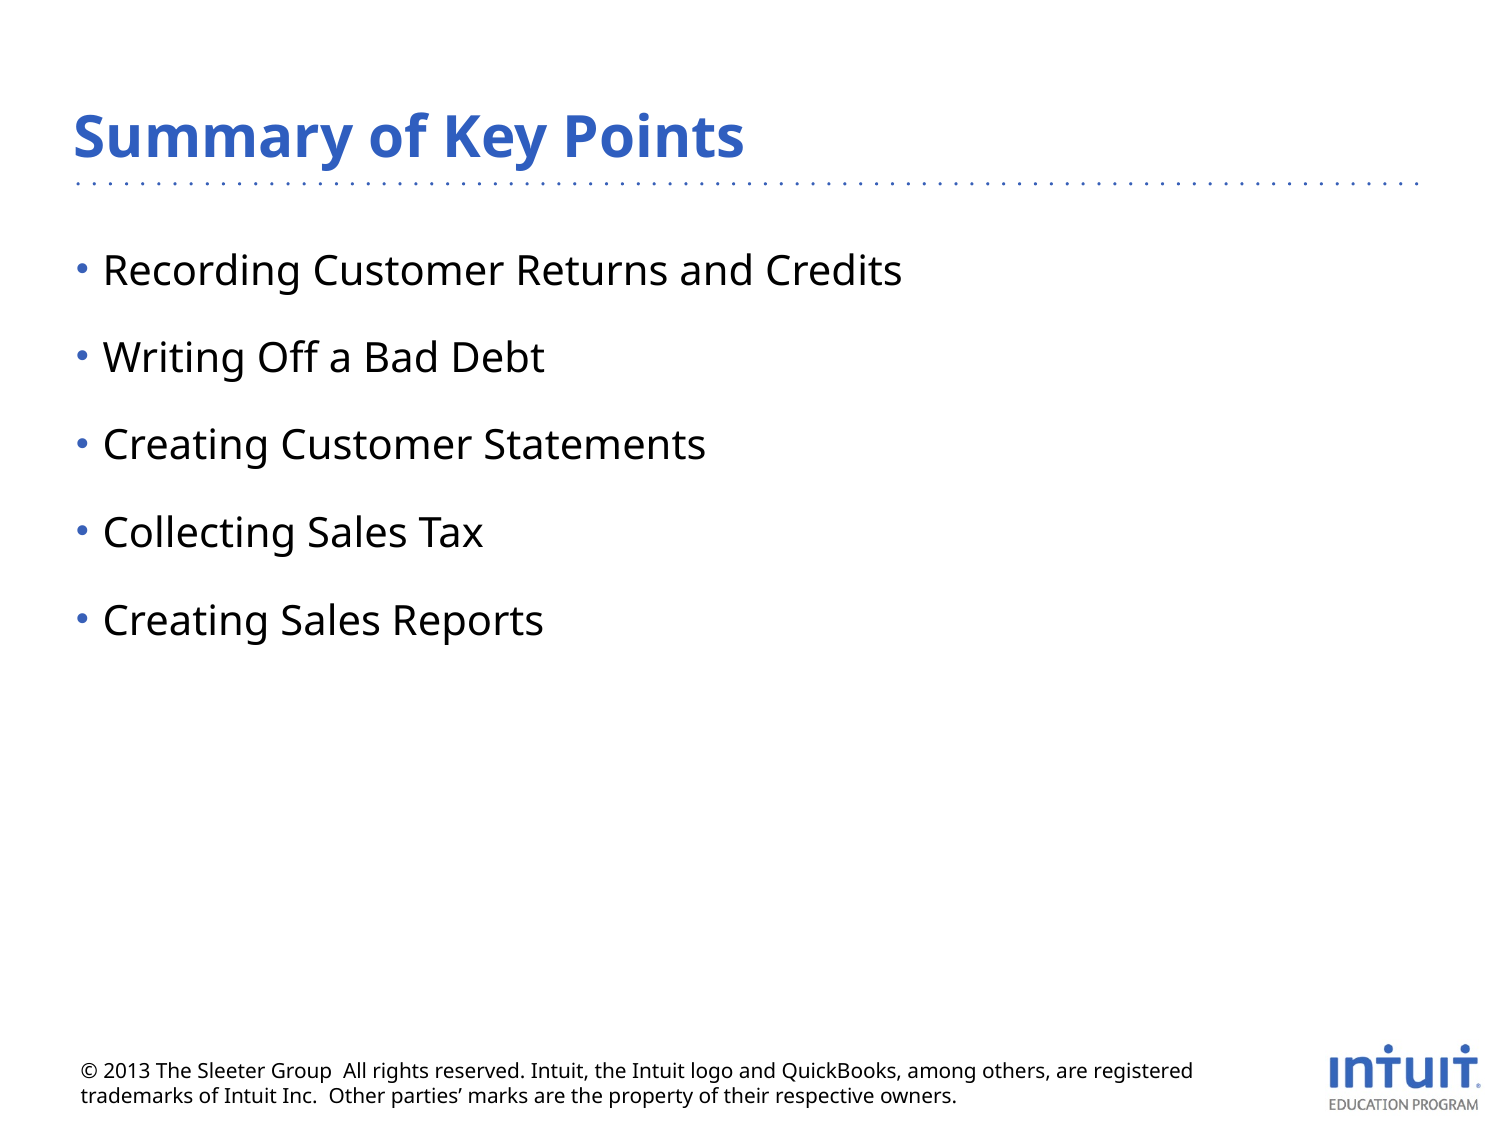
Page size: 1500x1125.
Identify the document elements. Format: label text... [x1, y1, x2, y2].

title Summary of Key Points [73, 62, 1424, 169]
list Recording Customer Returns and Credits Writing Off a Bad Debt Creating Customer Statements Collecting Sales Tax Creating Sales Reports [75, 235, 1424, 1012]
picture [1325, 1039, 1485, 1116]
